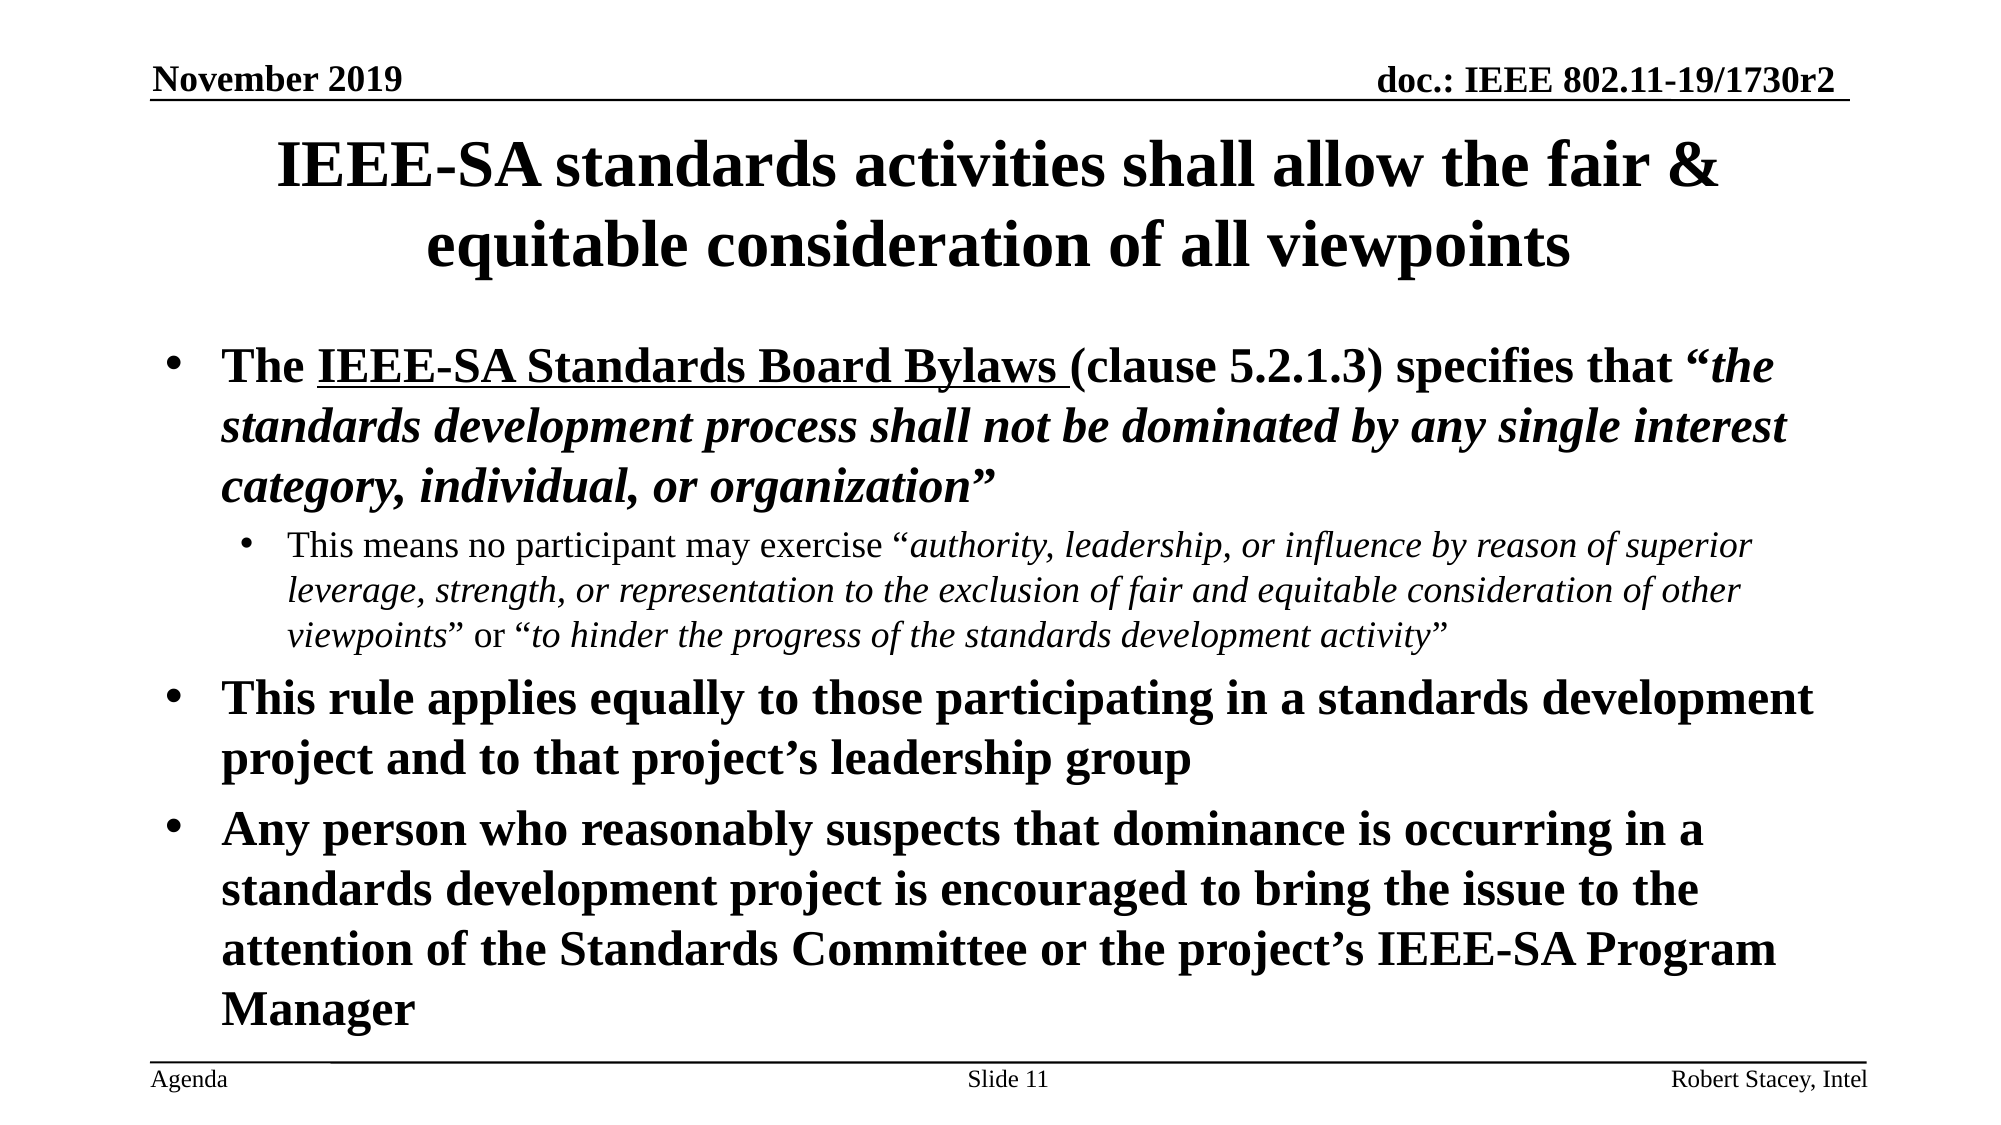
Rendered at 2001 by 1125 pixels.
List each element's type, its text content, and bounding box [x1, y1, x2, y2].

footer Robert Stacey, Intel [1171, 1062, 1869, 1092]
slide_number Slide 11 [964, 1062, 1053, 1093]
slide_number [152, 54, 563, 100]
title IEEE-SA standards activities shall allow the fair & equitable consideration of all viewpoints [150, 112, 1850, 288]
list The IEEE-SA Standards Board Bylaws (clause 5.2.1.3) specifies that “the standards development process shall not be dominated by any single interest category, individual, or organization” This means no participant may exercise “authority, leadership, or influence by reason of superior leverage, strength, or representation to the exclusion of fair and equitable consideration of other viewpoints” or “to hinder the progress of the standards development activity” This rule applies equally to those participating in a standards development project and to that project’s leadership group Any person who reasonably suspects that dominance is occurring in a standards development project is encouraged to bring the issue to the attention of the Standards Committee or the project’s IEEE-SA Program Manager [150, 324, 1850, 1000]
